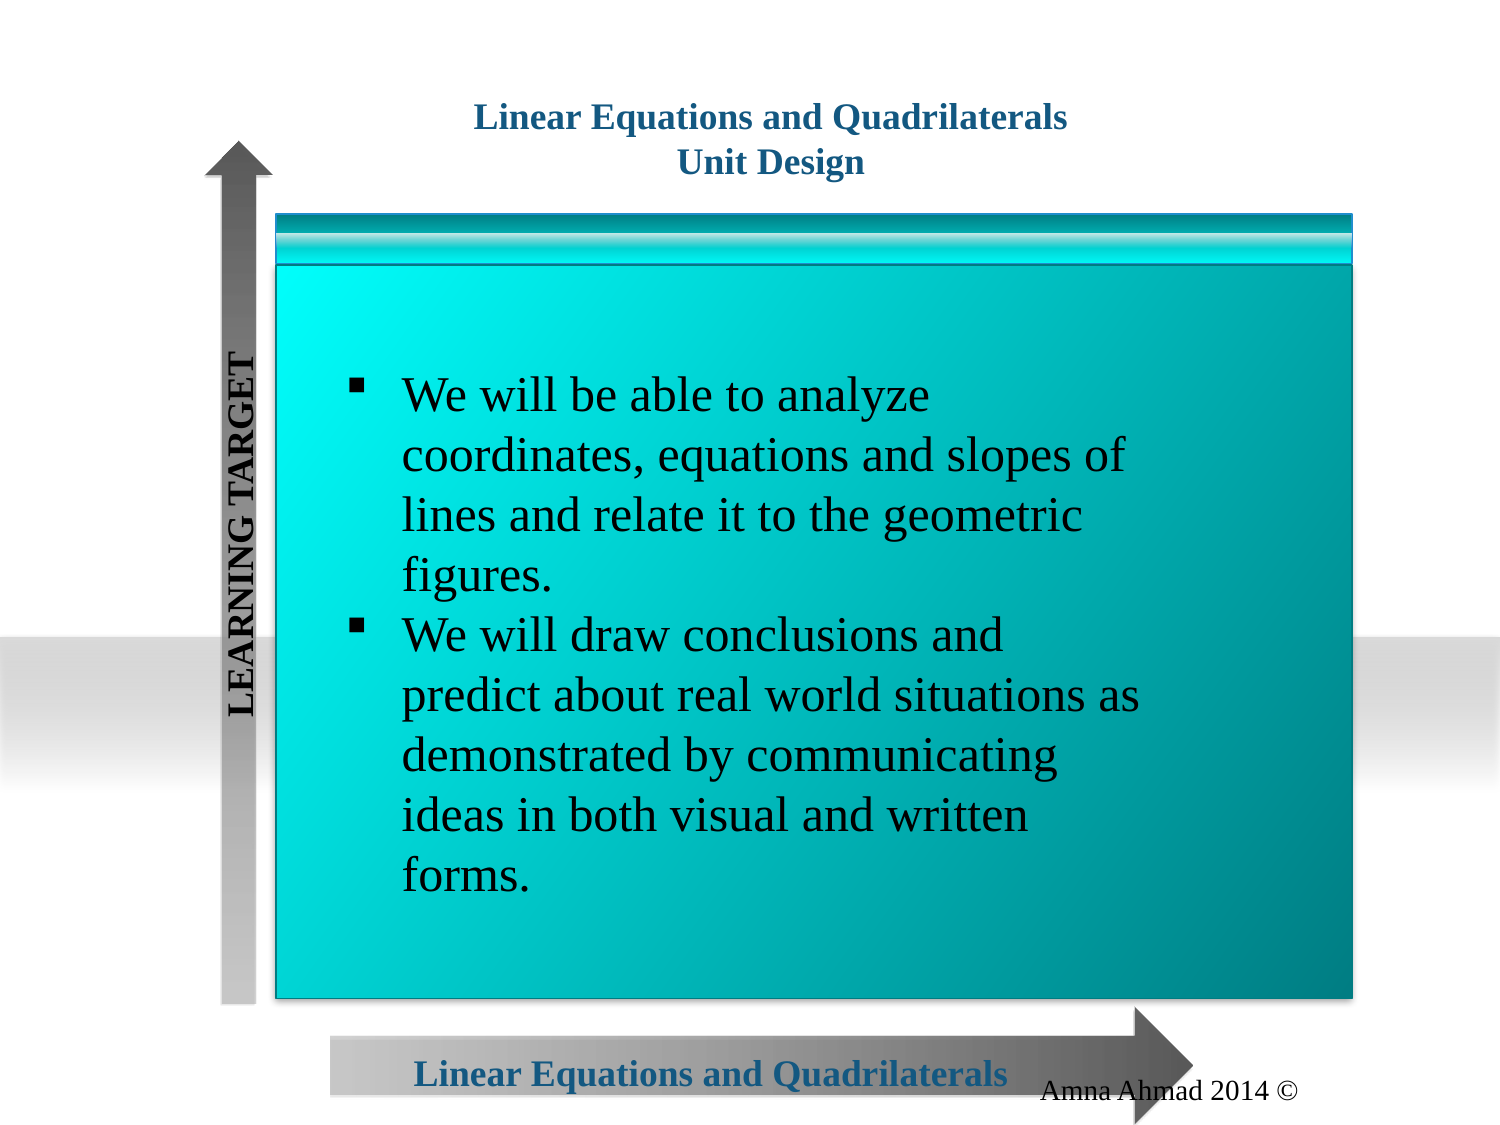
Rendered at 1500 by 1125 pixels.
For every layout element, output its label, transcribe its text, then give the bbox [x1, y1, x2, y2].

text_box [221, 813, 256, 1004]
text_box We will be able to analyze coordinates, equations and slopes of lines and relate it to the geometric figures. We will draw conclusions and predict about real world situations as demonstrated by communicating ideas in both visual and written forms. [330, 354, 1161, 945]
text_box [275, 271, 1353, 999]
text_box LEARNING TARGET [208, 255, 268, 813]
text_box [330, 1006, 1191, 1095]
text_box Linear Equations and Quadrilaterals Unit Design [423, 84, 1118, 189]
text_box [275, 213, 1353, 264]
text_box [204, 140, 273, 255]
footer Amna Ahmad 2014 © [1025, 1063, 1500, 1124]
text_box Linear Equations and Quadrilaterals [398, 1041, 1093, 1102]
